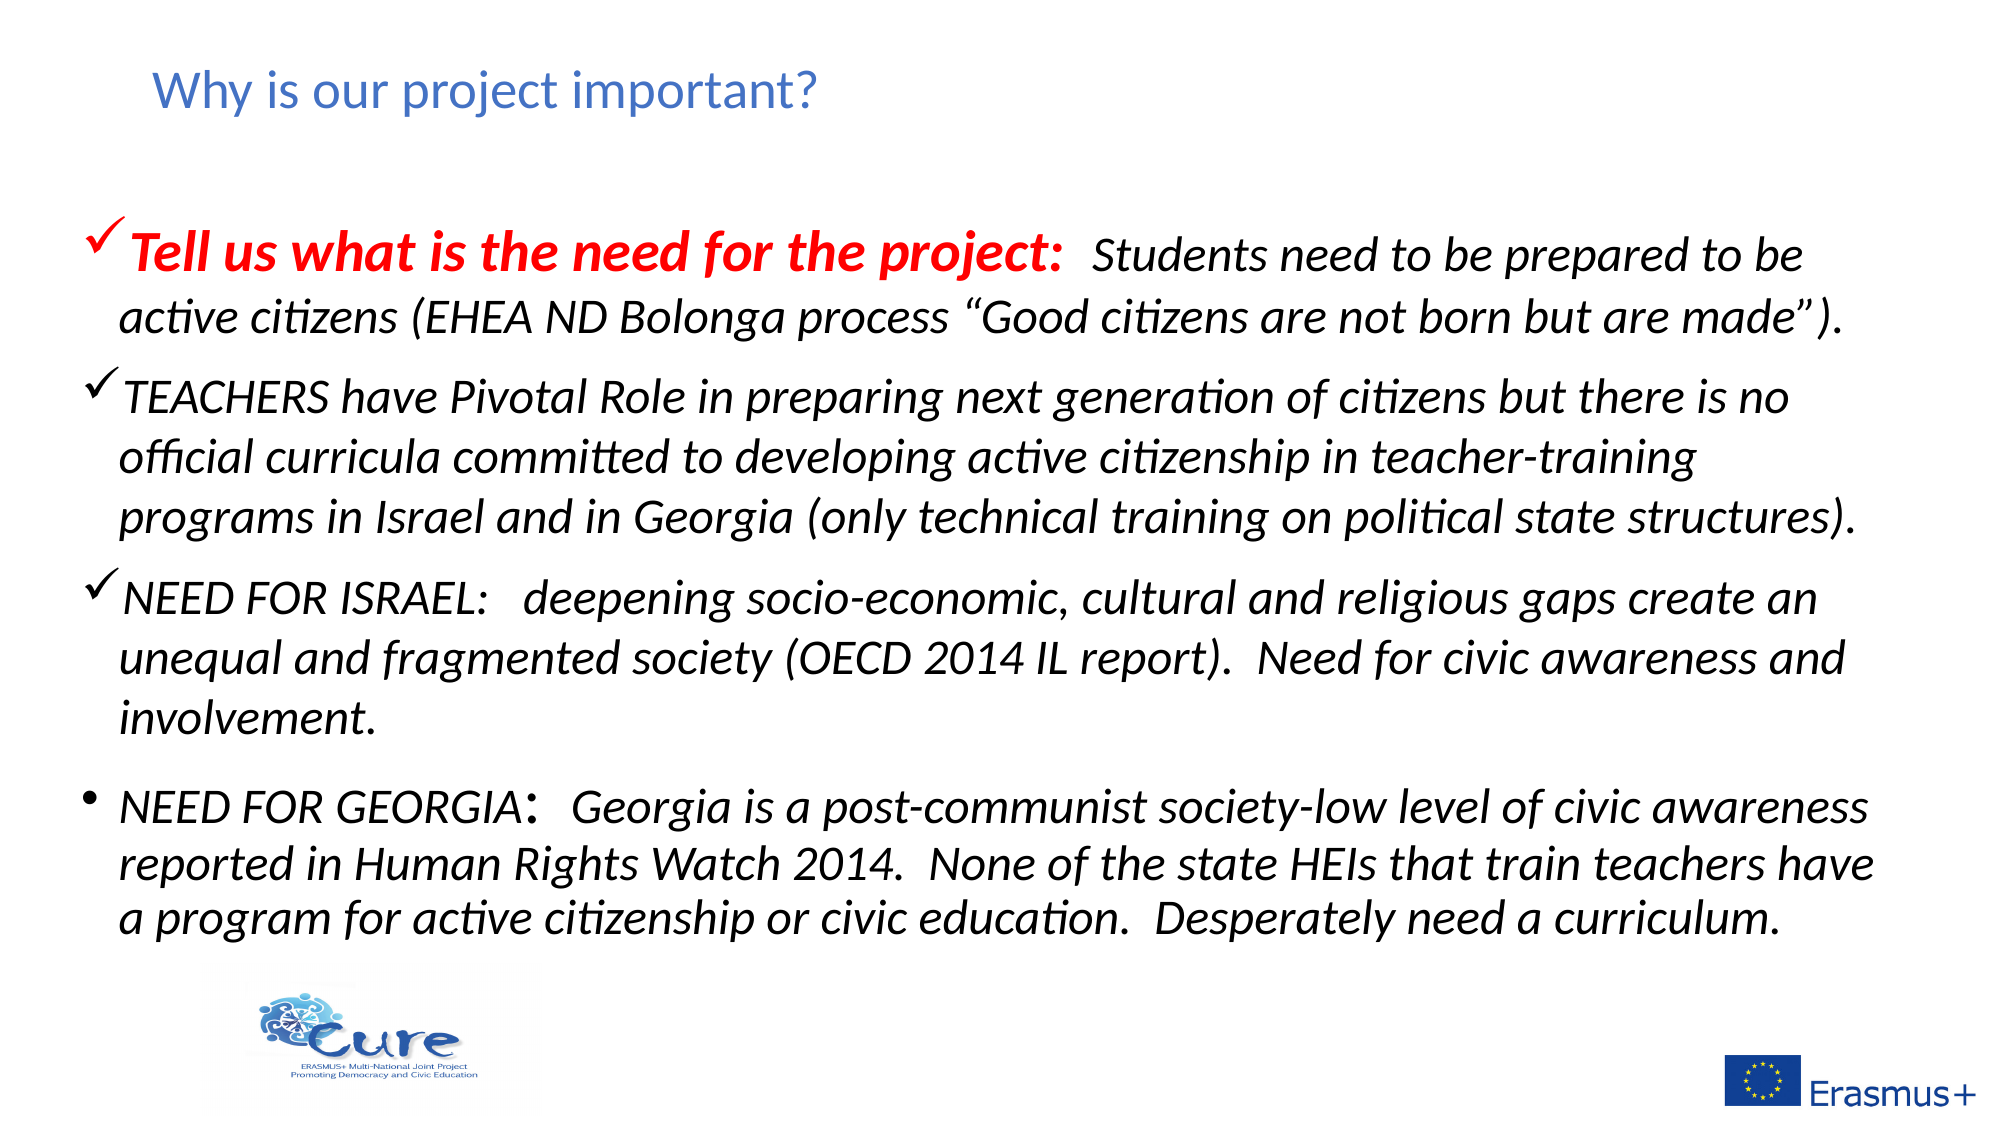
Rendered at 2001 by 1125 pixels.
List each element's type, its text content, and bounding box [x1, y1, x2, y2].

title Why is our project important? [137, 53, 1074, 129]
list Tell us what is the need for the project: Students need to be prepared to be active citizens (EHEA ND Bolonga process “Good citizens are not born but are made”). TEACHERS have Pivotal Role in preparing next generation of citizens but there is no official curricula committed to developing active citizenship in teacher-training programs in Israel and in Georgia (only technical training on political state structures). NEED FOR ISRAEL: deepening socio-economic, cultural and religious gaps create an unequal and fragmented society (OECD 2014 IL report). Need for civic awareness and involvement. NEED FOR GEORGIA: Georgia is a post-communist society-low level of civic awareness reported in Human Rights Watch 2014. None of the state HEIs that train teachers have a program for active citizenship or civic education. Desperately need a curriculum. [66, 205, 1917, 920]
picture [1710, 1042, 2000, 1125]
picture [200, 963, 542, 1116]
